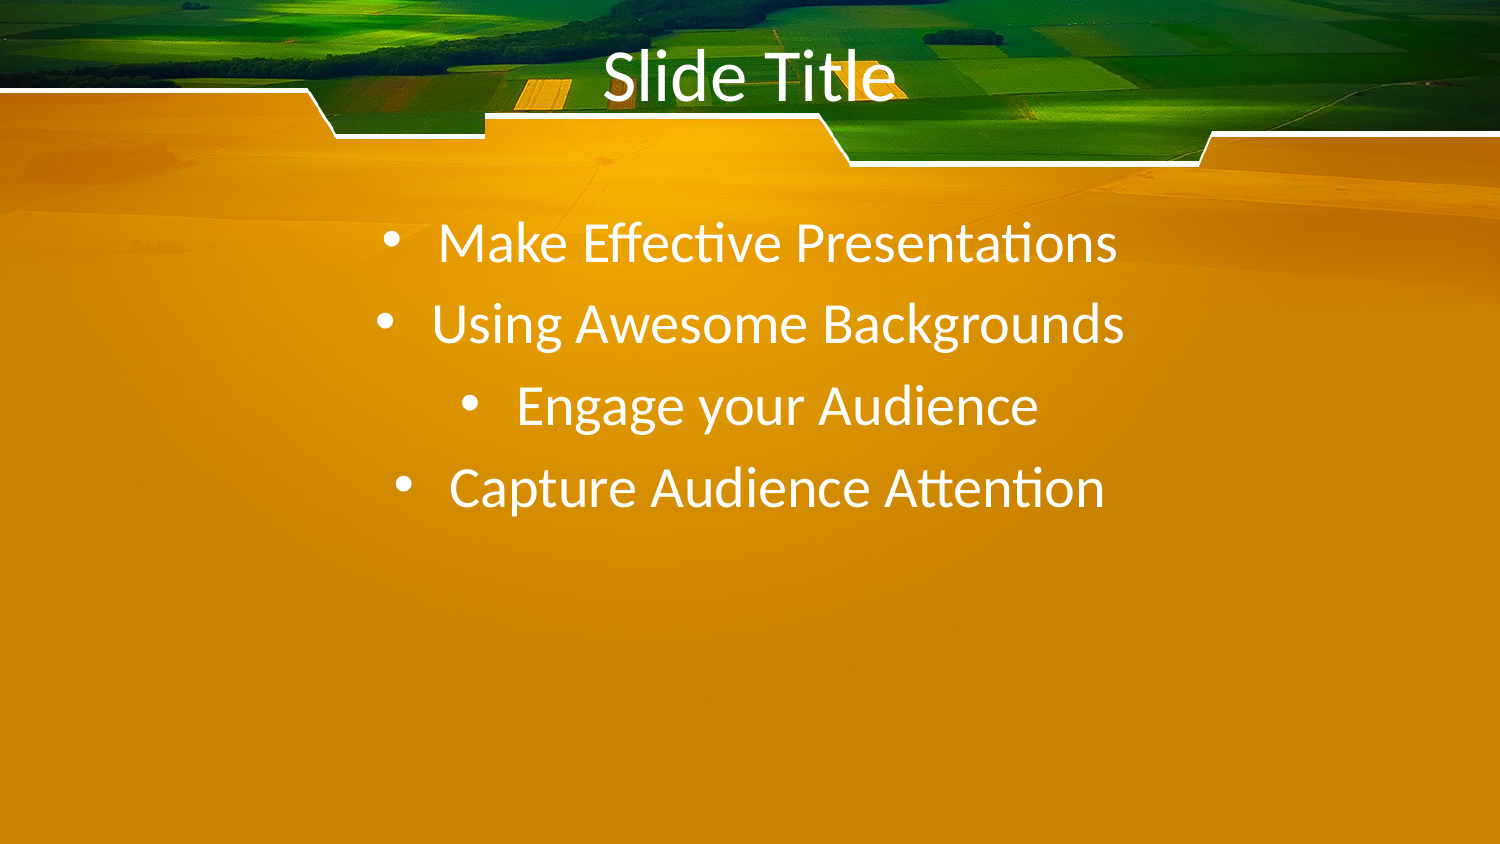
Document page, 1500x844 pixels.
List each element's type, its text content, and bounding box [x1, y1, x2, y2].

picture [0, 0, 1500, 844]
list Make Effective Presentations Using Awesome Backgrounds Engage your Audience Capture Audience Attention [73, 196, 1427, 773]
title Slide Title [73, 0, 1427, 147]
